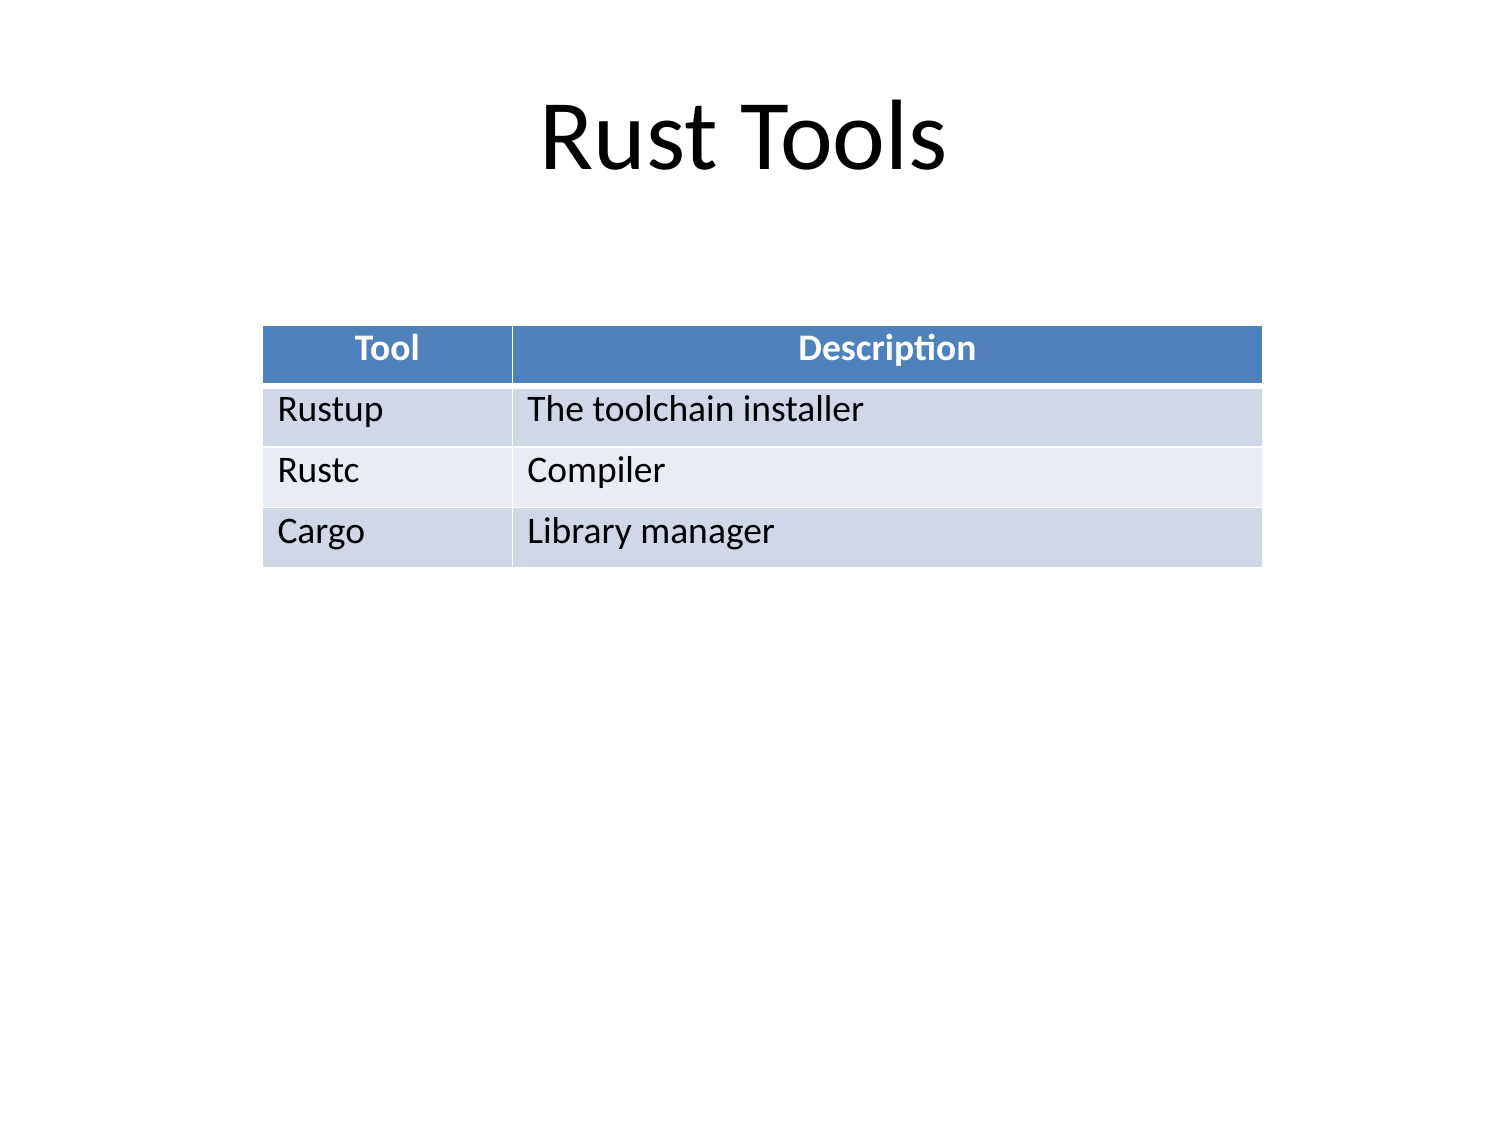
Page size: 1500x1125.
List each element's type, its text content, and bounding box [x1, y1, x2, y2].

table_cell The toolchain installer [513, 389, 1262, 446]
table_cell Rustup [263, 389, 512, 446]
text_box Rust Tools [74, 62, 1413, 198]
table_cell Rustc [263, 448, 512, 507]
table_cell Compiler [513, 448, 1262, 507]
table_cell Library manager [513, 508, 1262, 567]
table_header Tool [263, 326, 512, 383]
table_cell Cargo [263, 508, 512, 567]
table_header Description [513, 326, 1262, 383]
